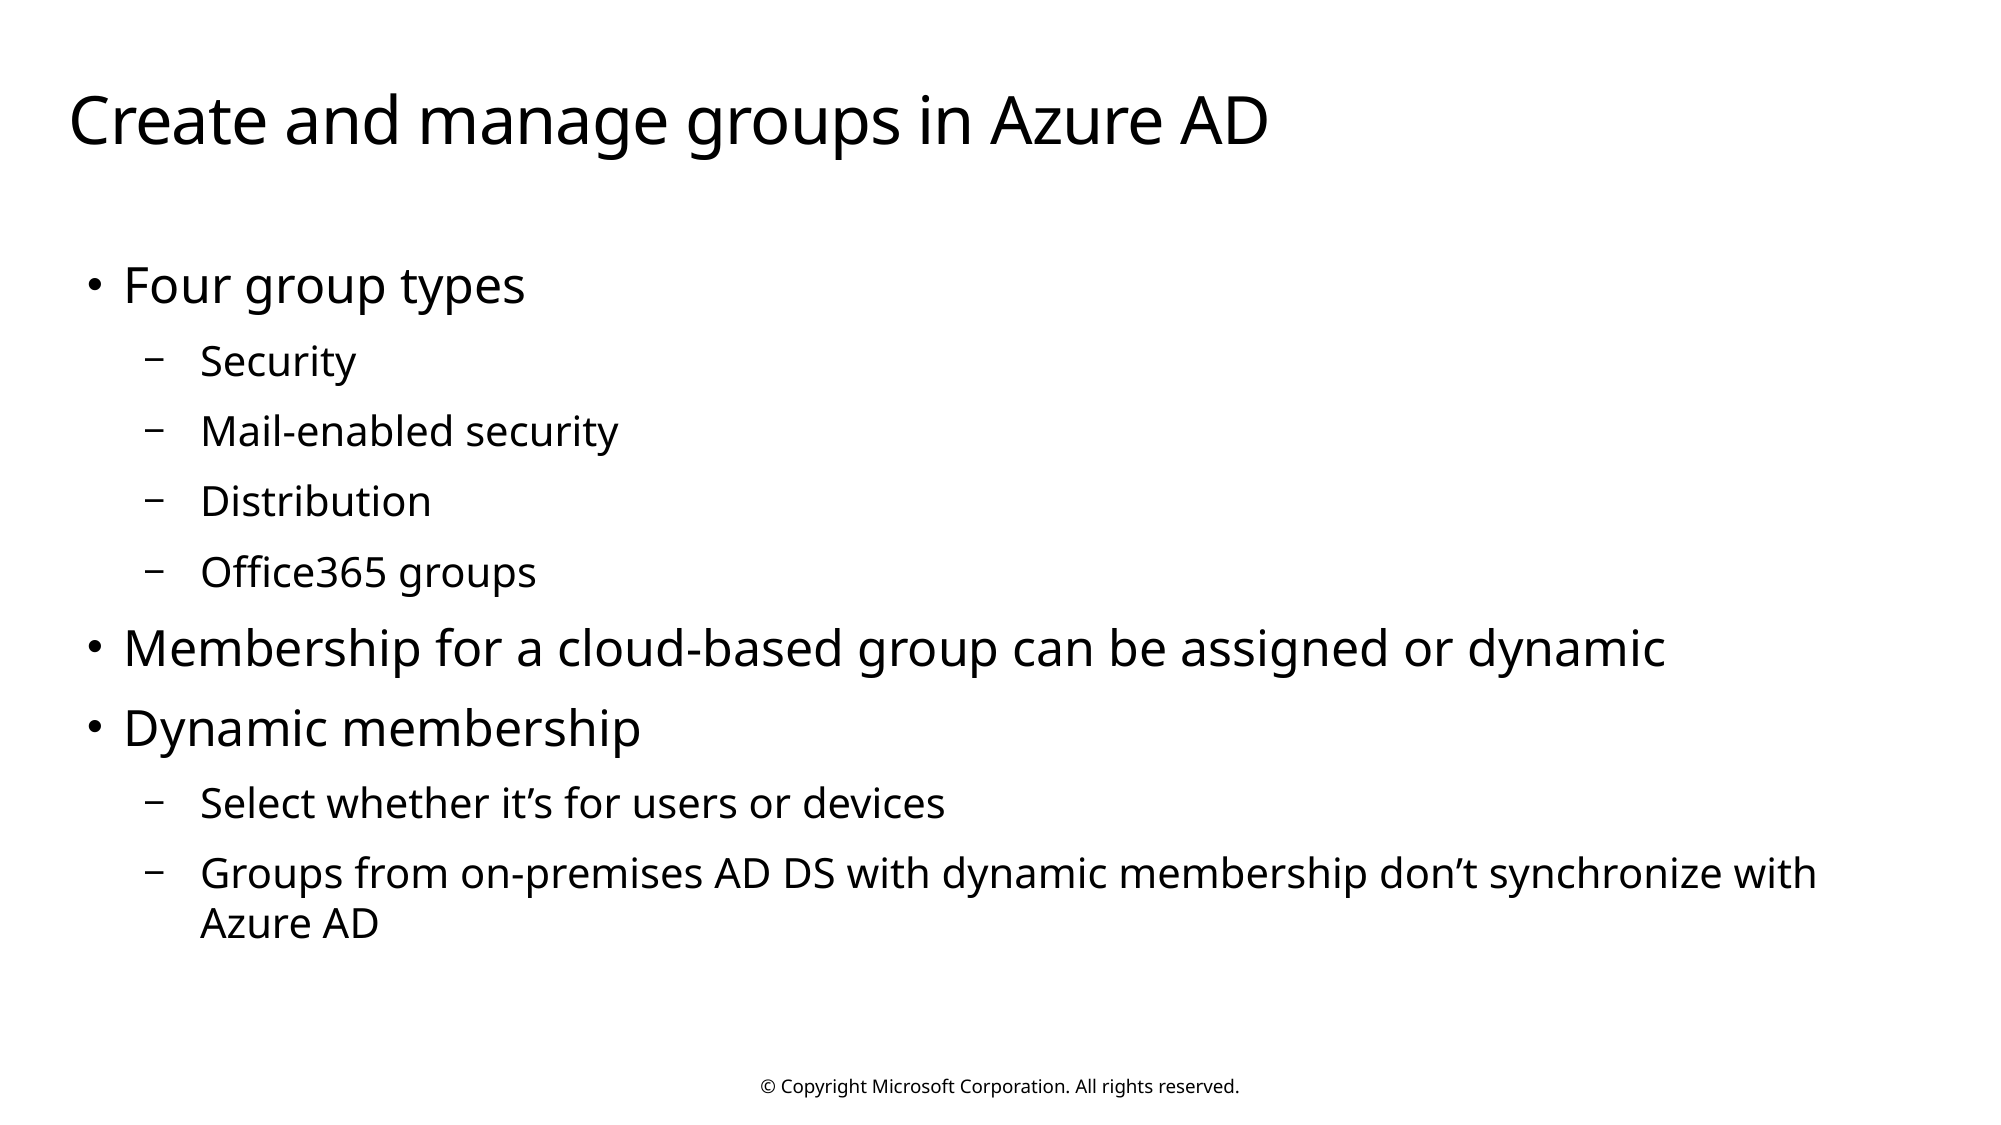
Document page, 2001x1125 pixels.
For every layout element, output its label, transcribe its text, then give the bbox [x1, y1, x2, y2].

list Four group types Security Mail-enabled security Distribution Office365 groups Membership for a cloud-based group can be assigned or dynamic Dynamic membership Select whether it’s for users or devices Groups from on-premises AD DS with dynamic membership don’t synchronize with Azure AD [68, 238, 1930, 973]
title Create and manage groups in Azure AD [68, 72, 1930, 184]
